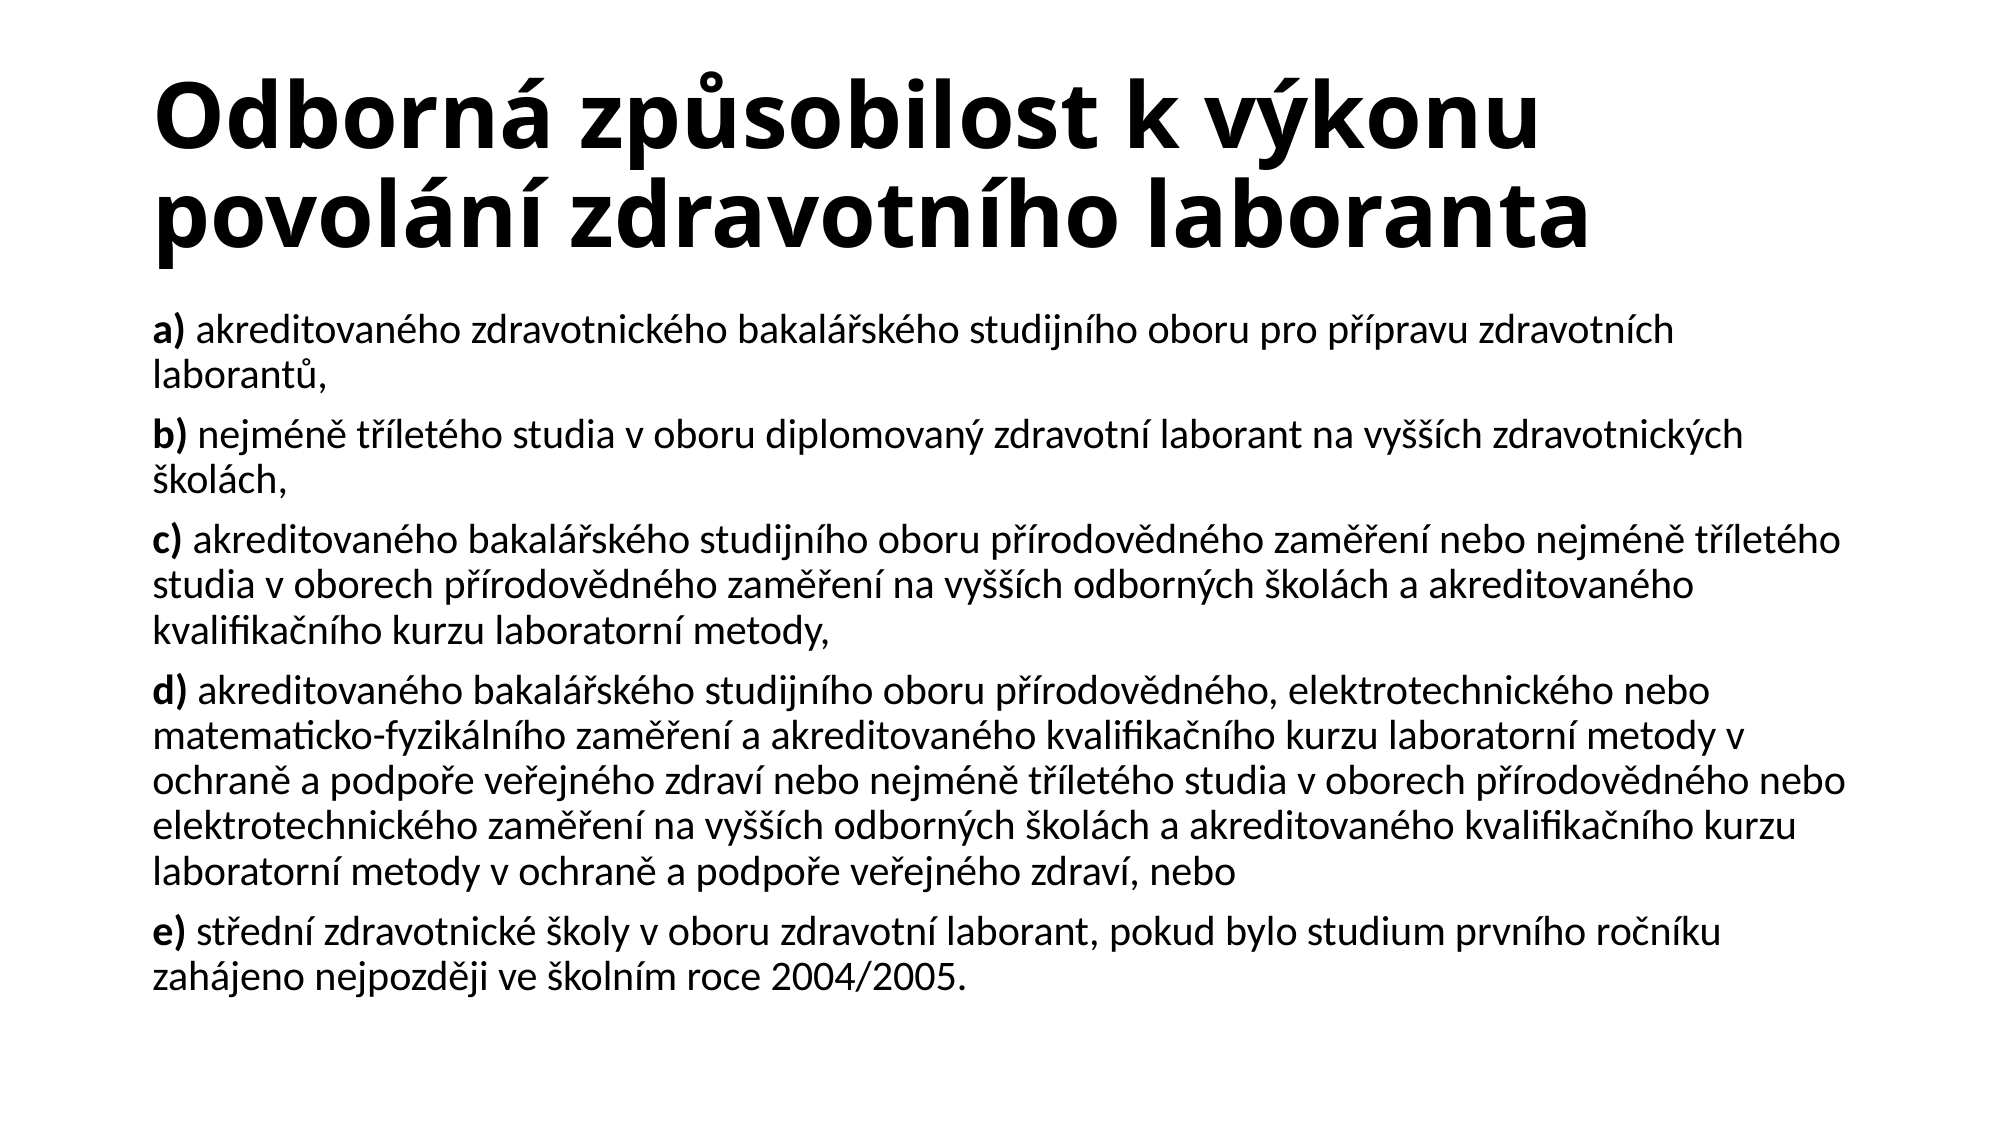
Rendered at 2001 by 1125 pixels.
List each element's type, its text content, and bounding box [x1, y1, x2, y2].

title Odborná způsobilost k výkonu povolání zdravotního laboranta [137, 59, 1863, 278]
list a) akreditovaného zdravotnického bakalářského studijního oboru pro přípravu zdravotních laborantů, b) nejméně tříletého studia v oboru diplomovaný zdravotní laborant na vyšších zdravotnických školách, c) akreditovaného bakalářského studijního oboru přírodovědného zaměření nebo nejméně tříletého studia v oborech přírodovědného zaměření na vyšších odborných školách a akreditovaného kvalifikačního kurzu laboratorní metody, d) akreditovaného bakalářského studijního oboru přírodovědného, elektrotechnického nebo matematicko-fyzikálního zaměření a akreditovaného kvalifikačního kurzu laboratorní metody v ochraně a podpoře veřejného zdraví nebo nejméně tříletého studia v oborech přírodovědného nebo elektrotechnického zaměření na vyšších odborných školách a akreditovaného kvalifikačního kurzu laboratorní metody v ochraně a podpoře veřejného zdraví, nebo e) střední zdravotnické školy v oboru zdravotní laborant, pokud bylo studium prvního ročníku zahájeno nejpozději ve školním roce 2004/2005. [137, 299, 1863, 1014]
